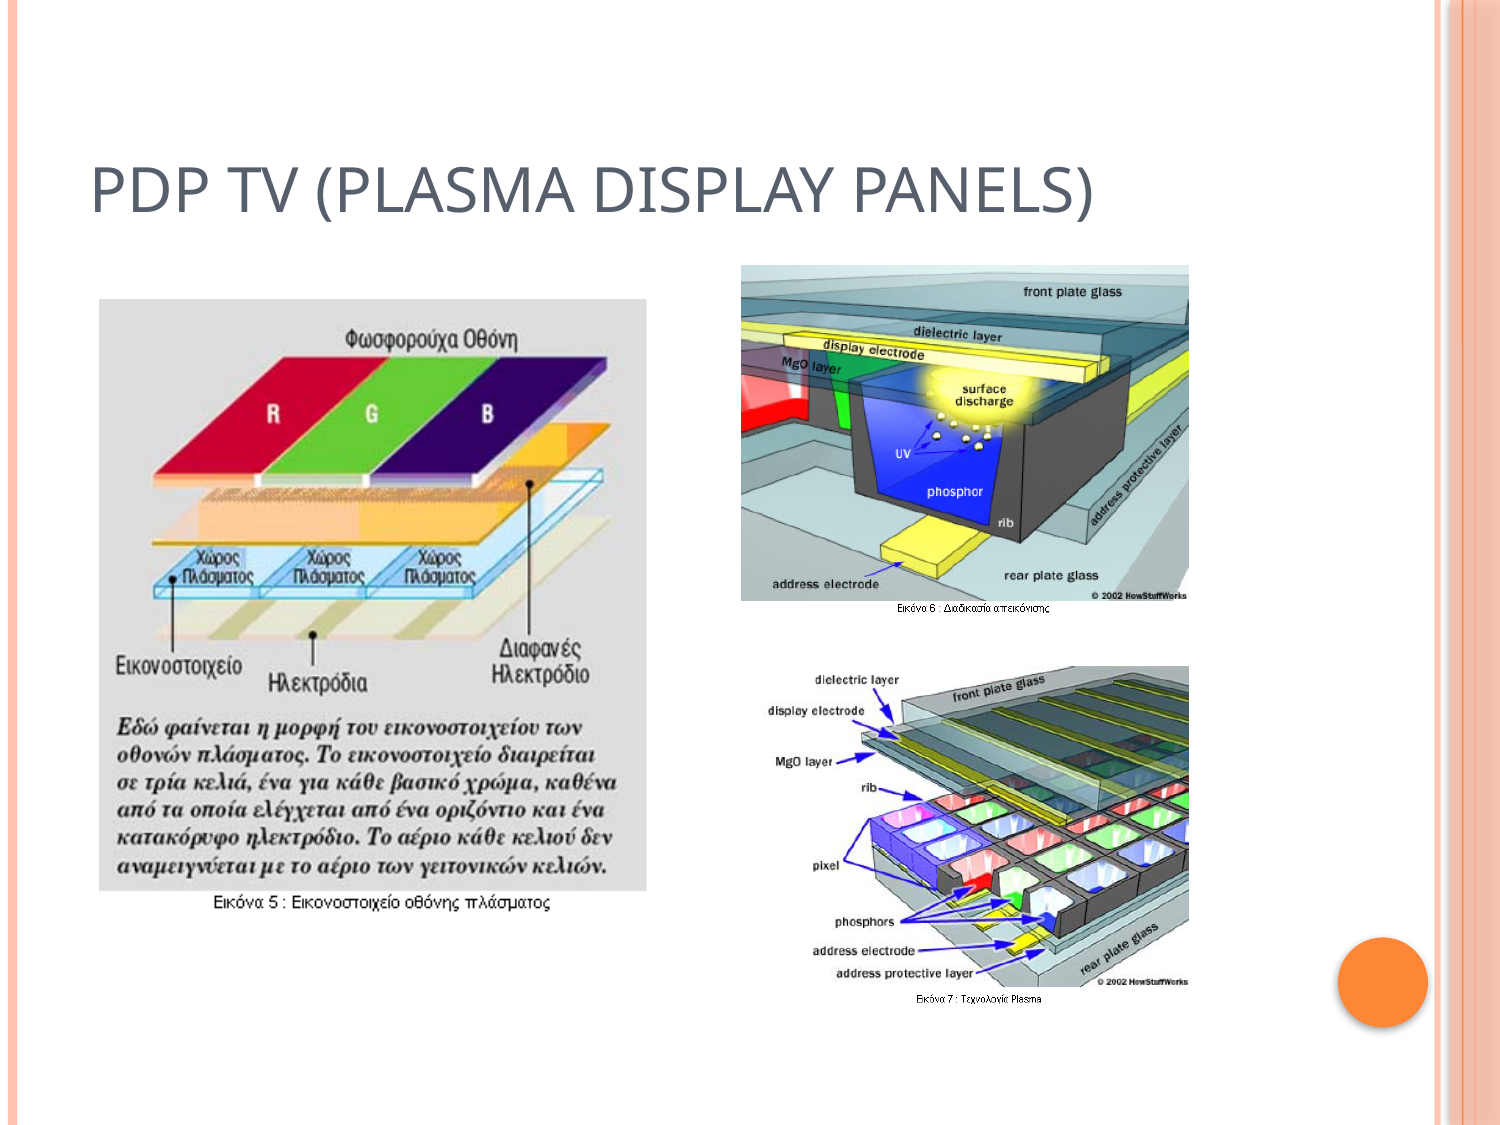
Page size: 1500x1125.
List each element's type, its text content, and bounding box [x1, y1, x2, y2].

picture [739, 649, 1206, 1011]
picture [736, 261, 1193, 614]
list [99, 299, 651, 921]
title Pdp TV (Plasma Display Panels) [75, 45, 1300, 233]
